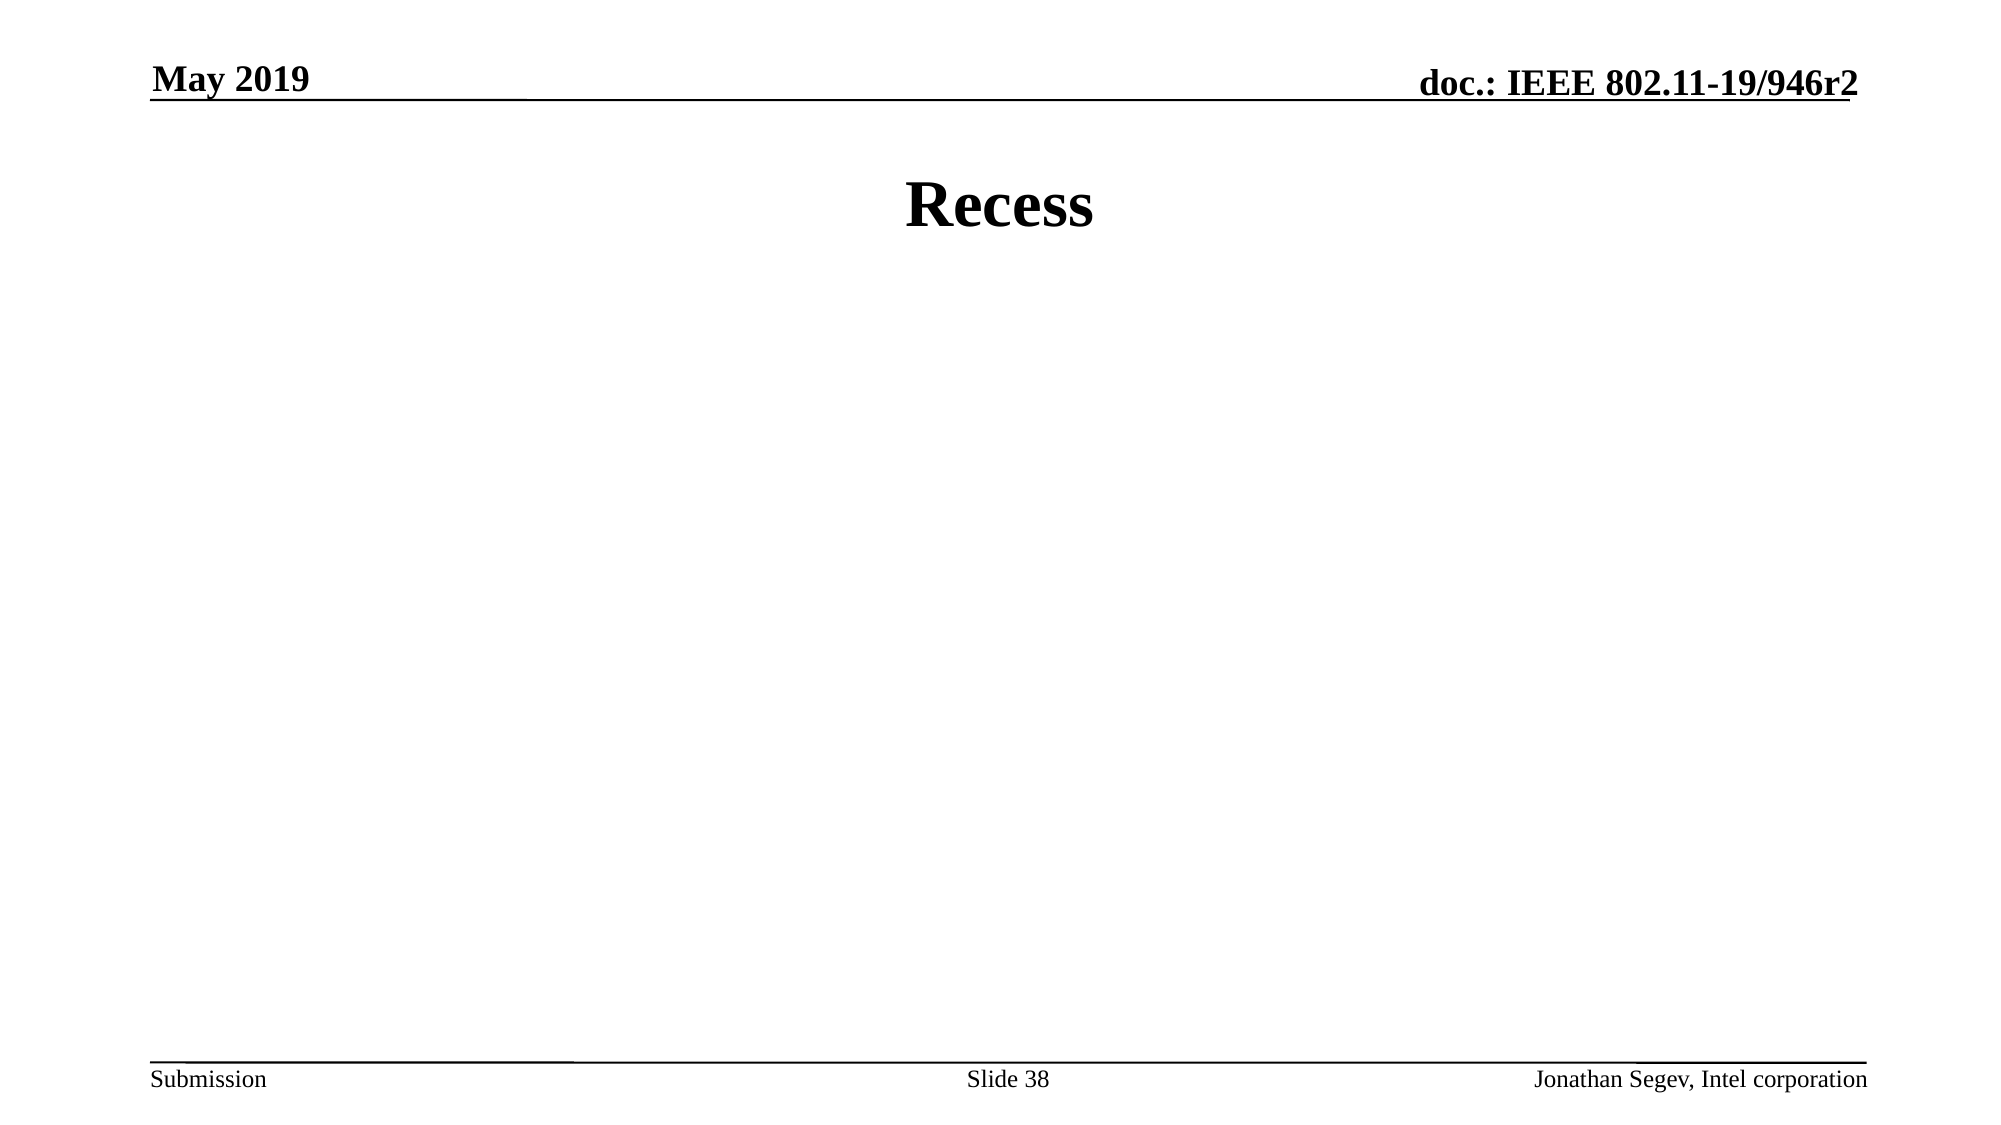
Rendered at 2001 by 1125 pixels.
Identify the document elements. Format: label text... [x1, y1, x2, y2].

slide_number Slide 38 [950, 1061, 1067, 1123]
title Recess [149, 112, 1850, 288]
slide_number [152, 54, 563, 100]
footer Jonathan Segev, Intel corporation [1171, 1061, 1869, 1093]
